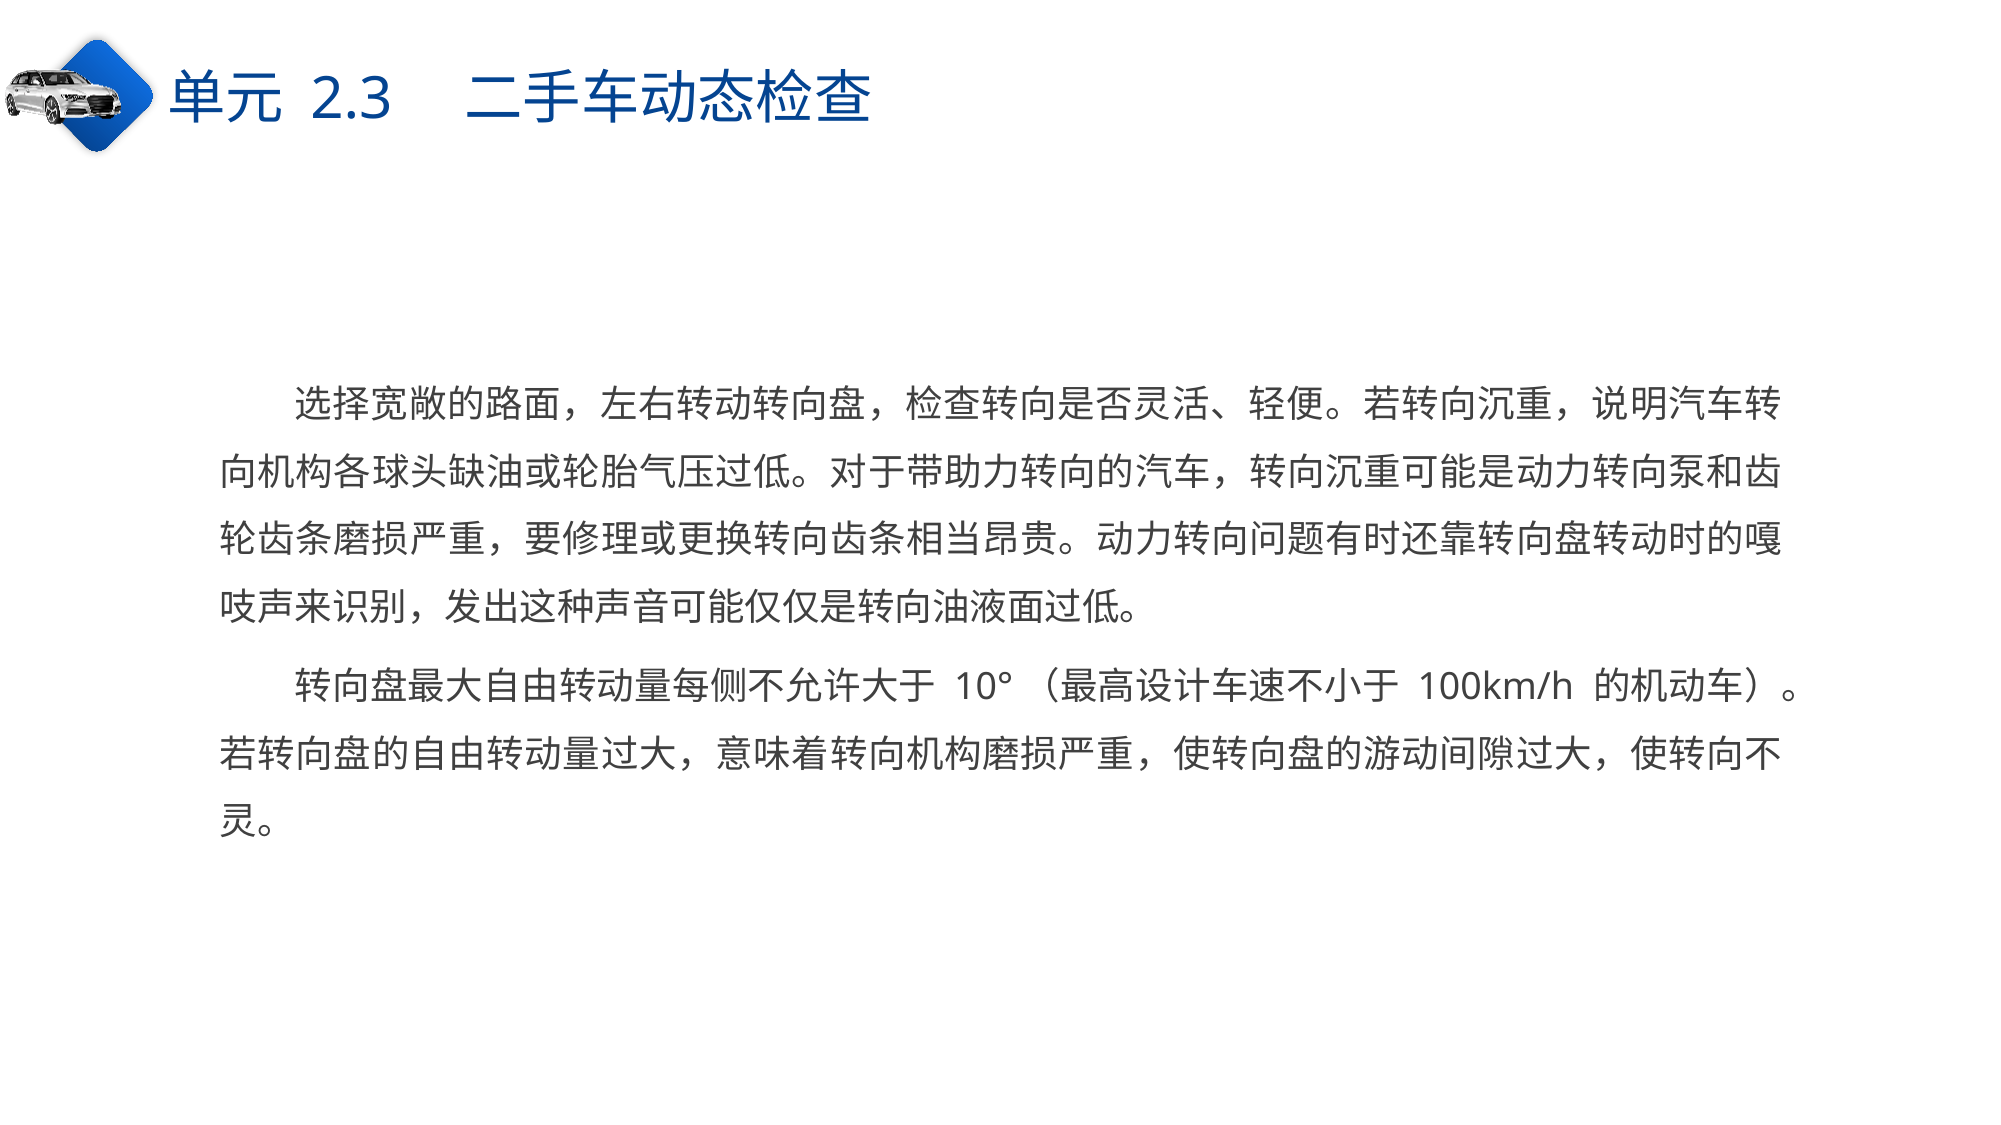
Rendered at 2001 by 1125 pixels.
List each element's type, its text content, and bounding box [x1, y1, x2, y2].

picture [0, 31, 125, 157]
text_box 单元 2.3 二手车动态检查 [152, 52, 888, 138]
text_box 选择宽敞的路面，左右转动转向盘，检查转向是否灵活、轻便。若转向沉重，说明汽车转向机构各球头缺油或轮胎气压过低。对于带助力转向的汽车，转向沉重可能是动力转向泵和齿轮齿条磨损严重，要修理或更换转向齿条相当昂贵。动力转向问题有时还靠转向盘转动时的嘎吱声来识别，发出这种声音可能仅仅是转向油液面过低。 转向盘最大自由转动量每侧不允许大于 10°（最高设计车速不小于 100km/h 的机动车）。若转向盘的自由转动量过大，意味着转向机构磨损严重，使转向盘的游动间隙过大，使转向不灵。 [204, 350, 1797, 850]
